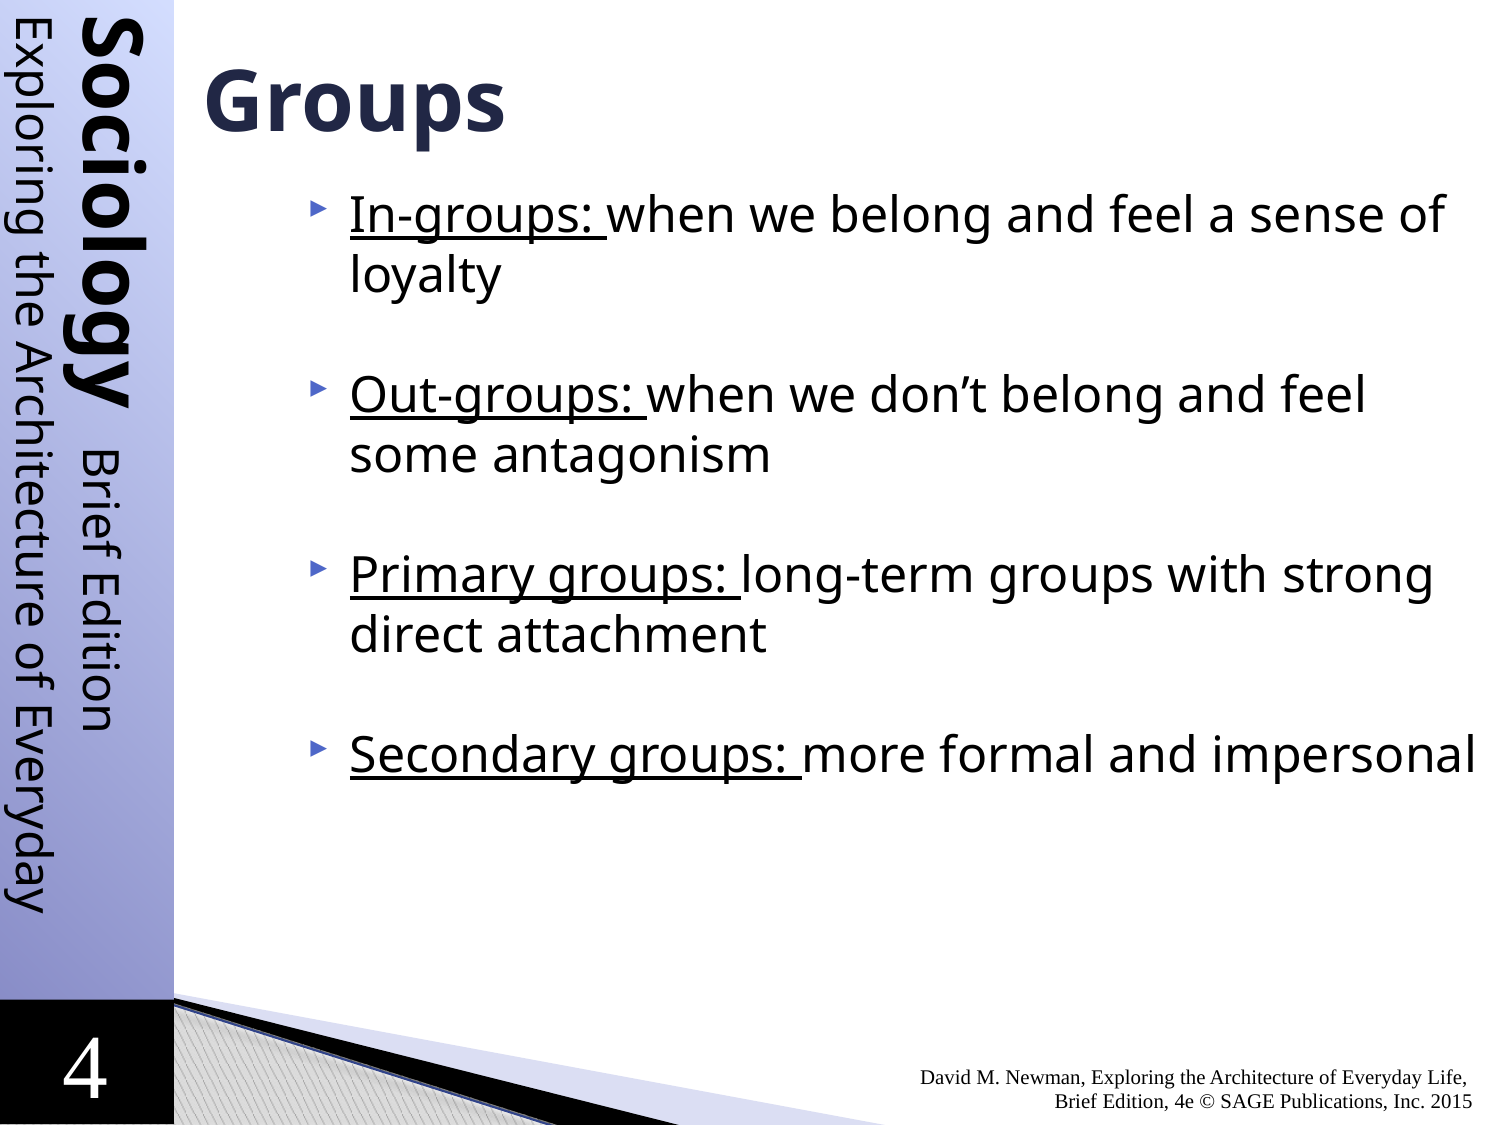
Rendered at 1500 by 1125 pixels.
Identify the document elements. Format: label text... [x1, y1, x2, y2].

list In-groups: when we belong and feel a sense of loyalty Out-groups: when we don’t belong and feel some antagonism Primary groups: long-term groups with strong direct attachment Secondary groups: more formal and impersonal [275, 174, 1500, 988]
footer David M. Newman, Exploring the Architecture of Everyday Life, Brief Edition, 4e © SAGE Publications, Inc. 2015 [837, 1060, 1488, 1121]
title Groups [187, 3, 1300, 192]
picture [174, 1003, 558, 1125]
